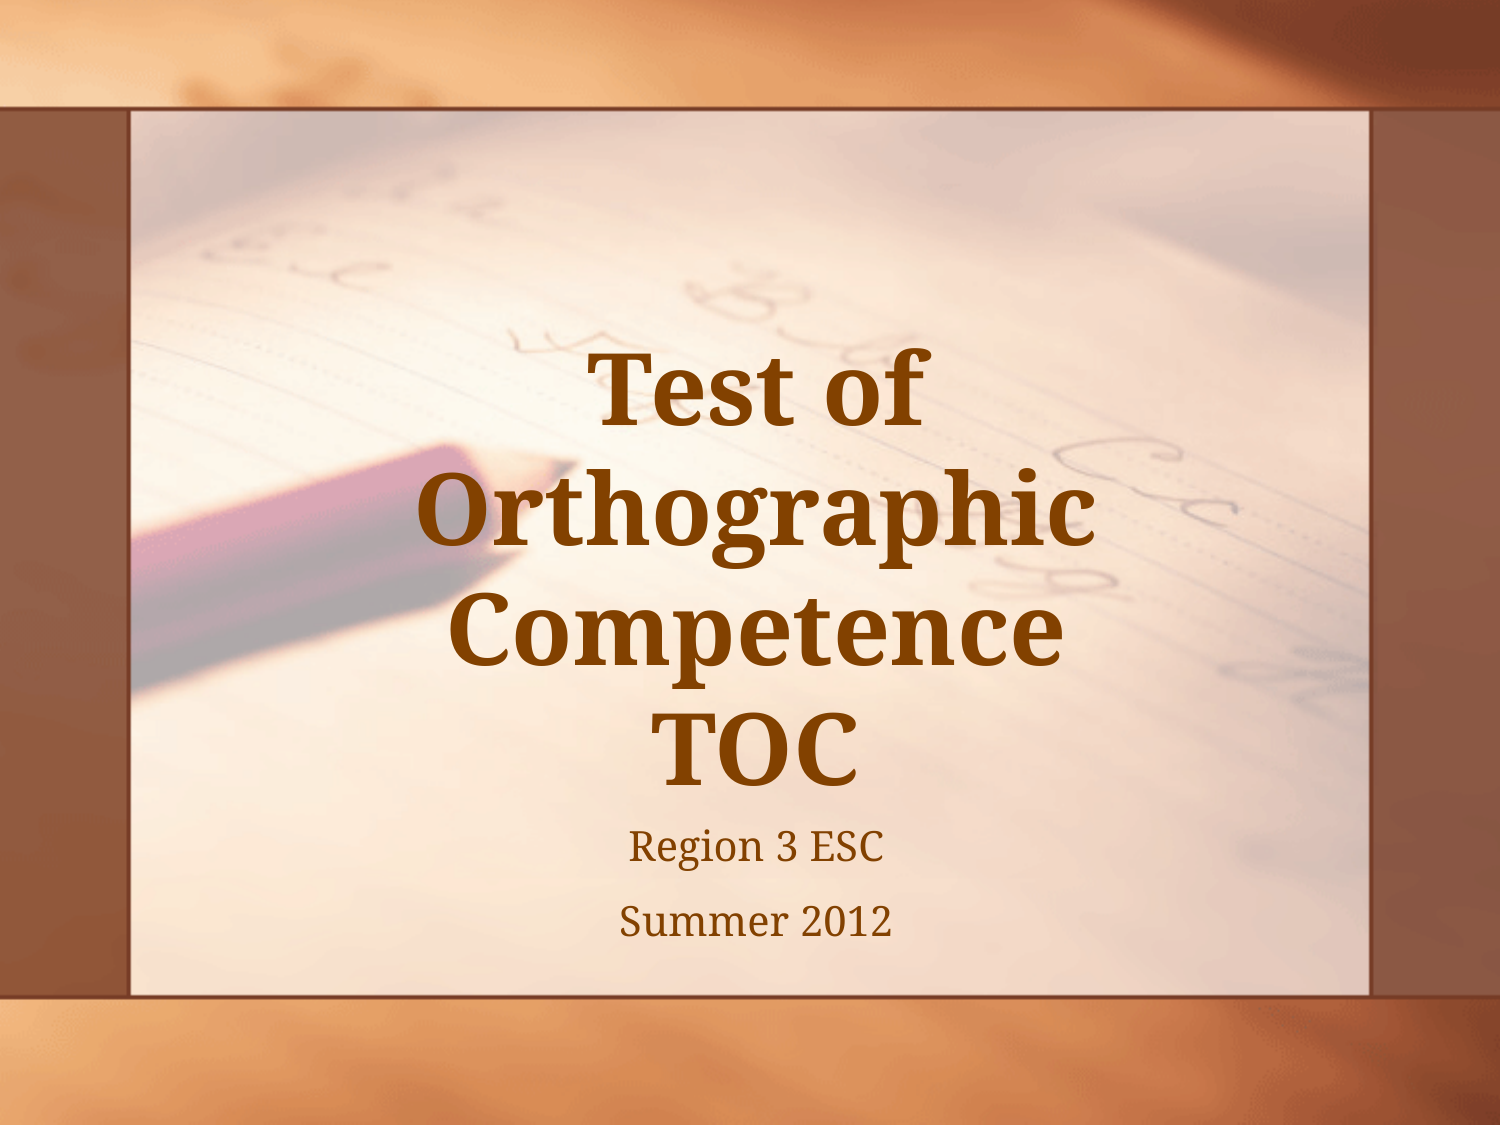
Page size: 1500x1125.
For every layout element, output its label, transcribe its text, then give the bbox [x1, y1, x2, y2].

title Test of Orthographic Competence TOC [287, 549, 1225, 812]
picture [0, 0, 1500, 1125]
subtitle Region 3 ESC Summer 2012 [287, 812, 1225, 950]
